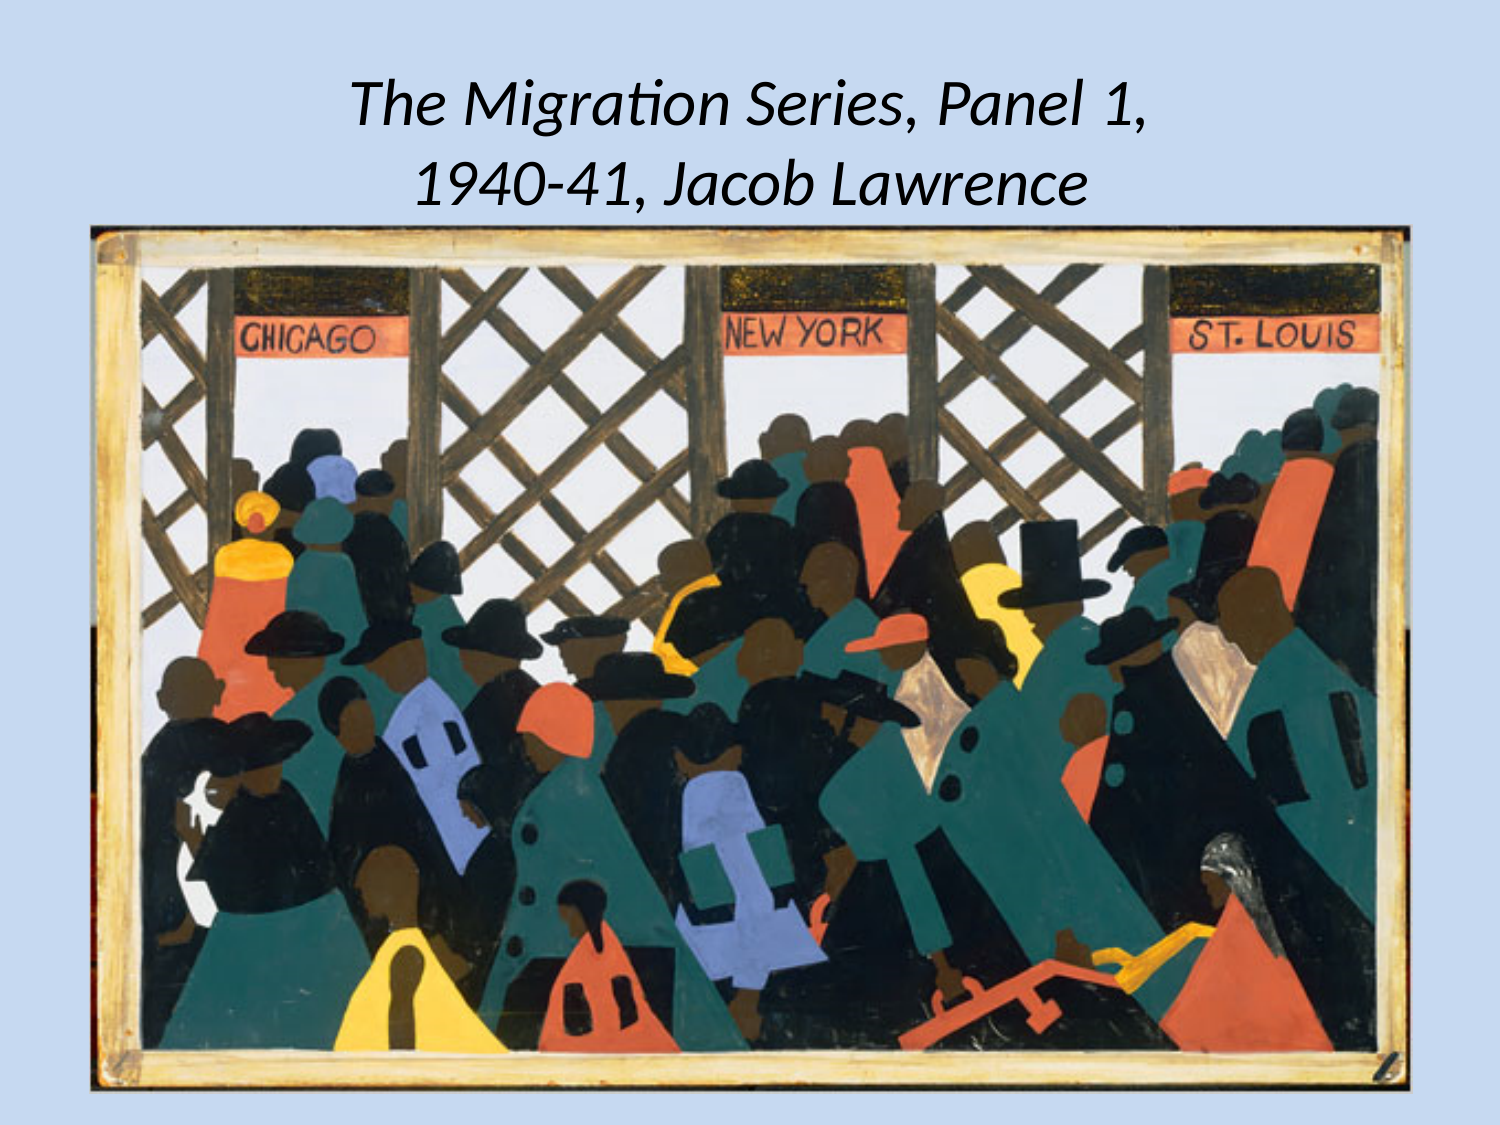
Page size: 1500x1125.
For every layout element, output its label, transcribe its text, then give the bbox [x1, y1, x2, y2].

title The Migration Series, Panel 1, 1940-41, Jacob Lawrence [75, 45, 1425, 233]
picture [89, 224, 1413, 1094]
